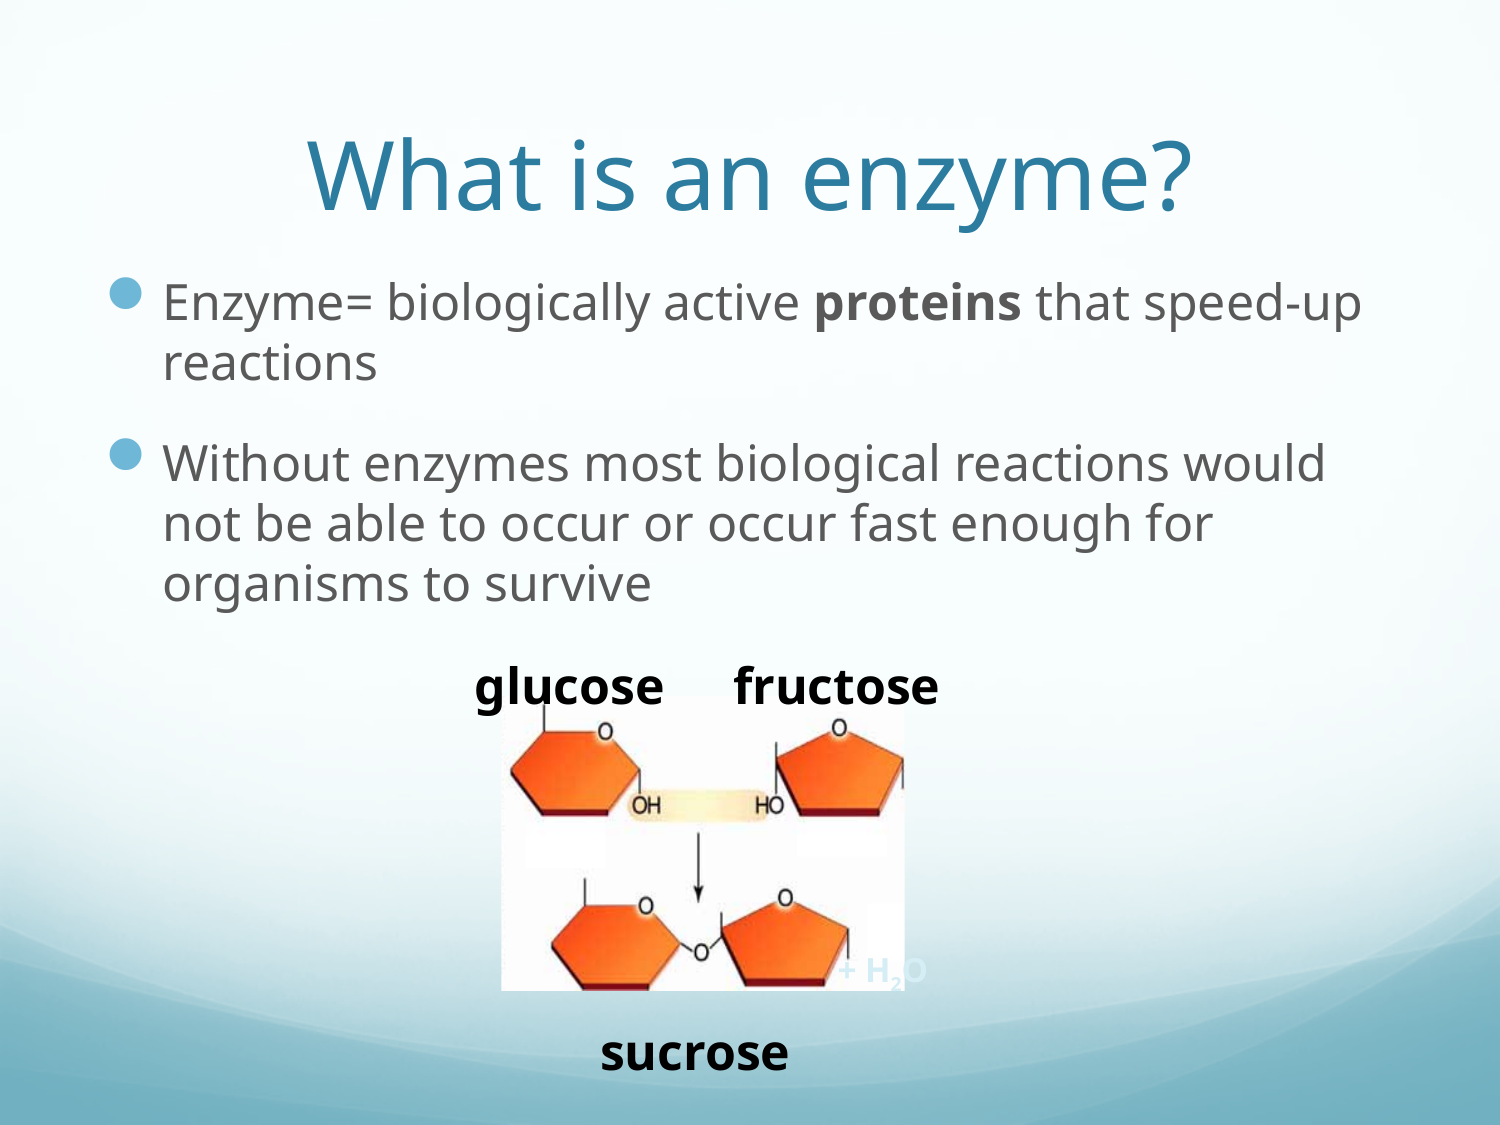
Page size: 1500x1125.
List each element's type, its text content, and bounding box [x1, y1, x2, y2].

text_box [500, 646, 922, 1068]
title What is an enzyme? [90, 17, 1410, 237]
list Enzyme= biologically active proteins that speed-up reactions Without enzymes most biological reactions would not be able to occur or occur fast enough for organisms to survive [90, 262, 1410, 975]
